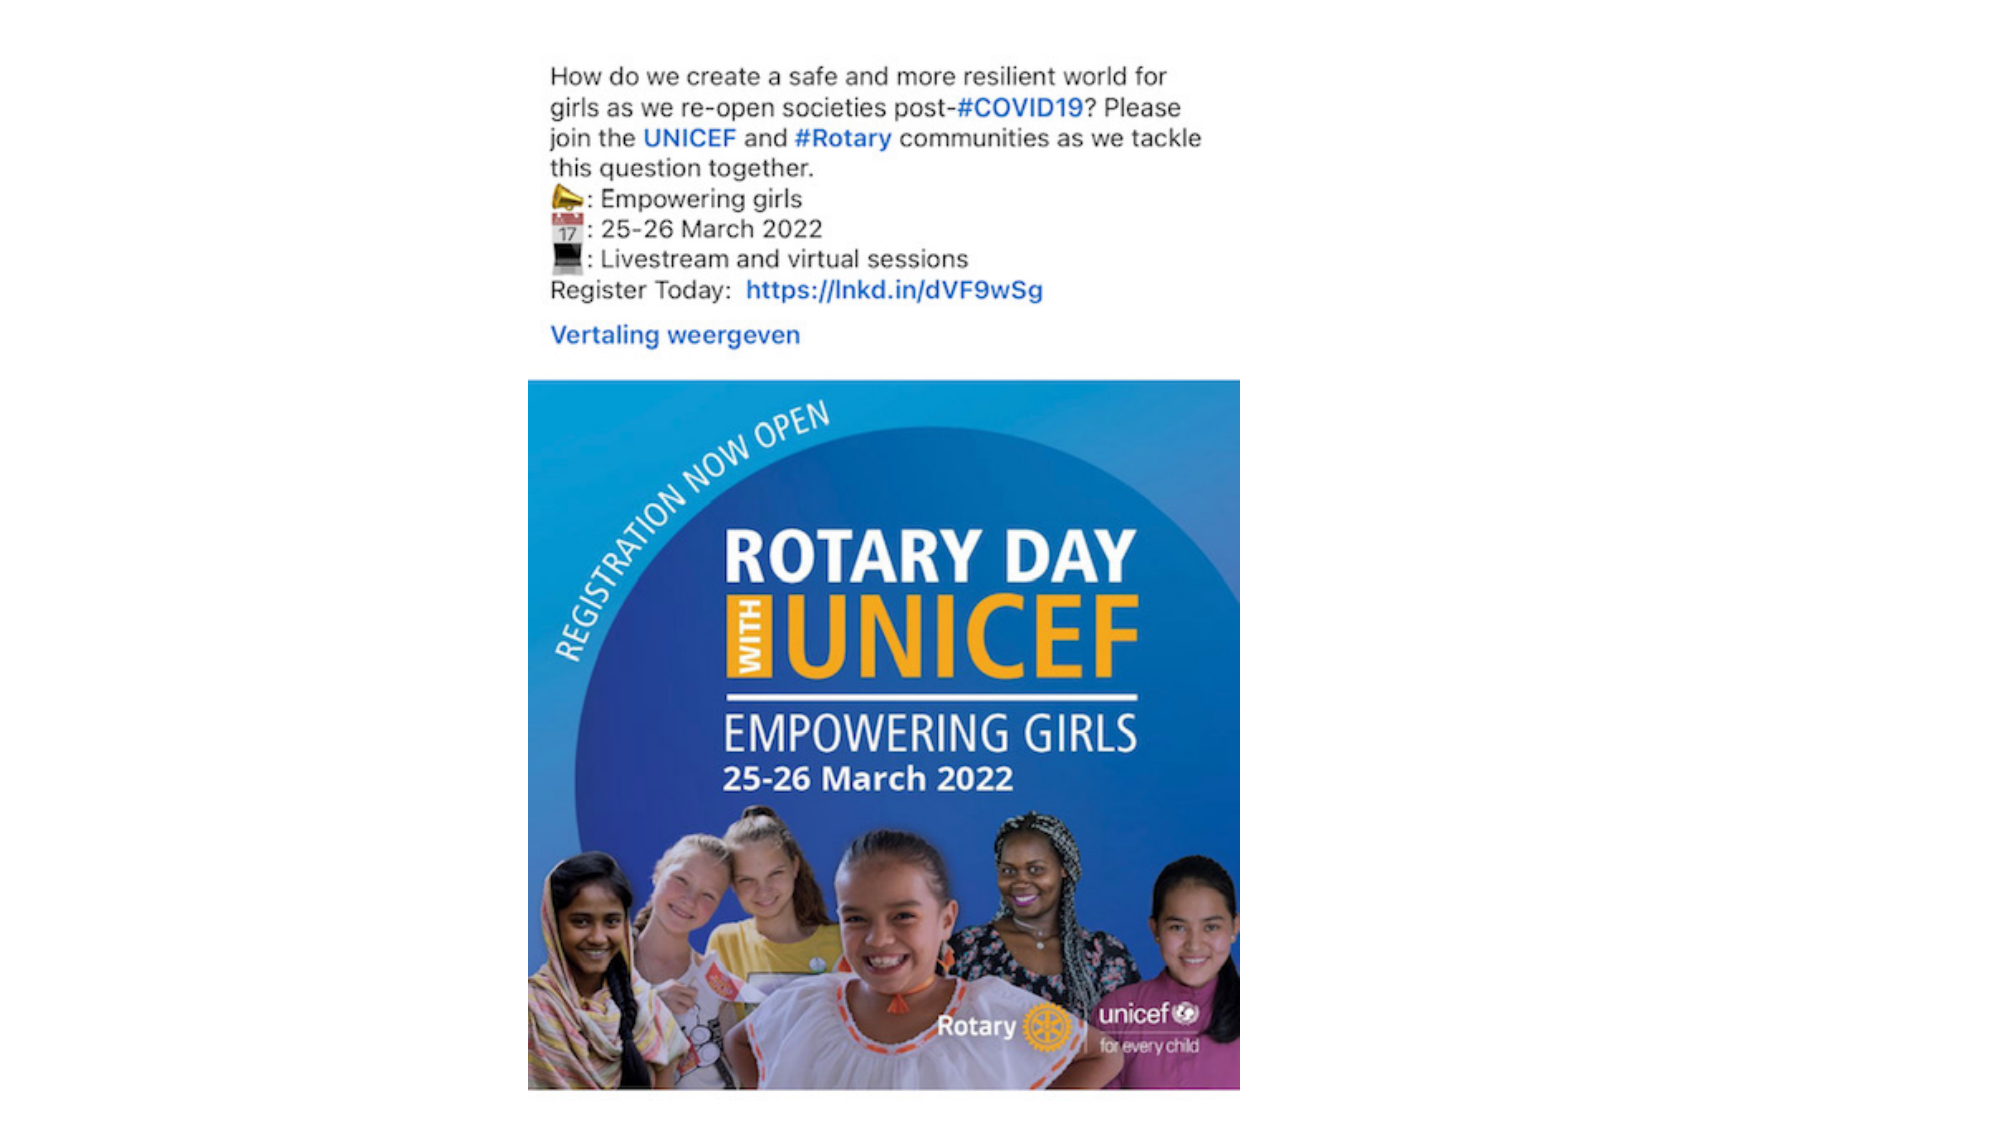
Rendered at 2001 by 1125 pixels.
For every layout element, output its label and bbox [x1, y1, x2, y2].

list [528, 42, 1240, 1101]
